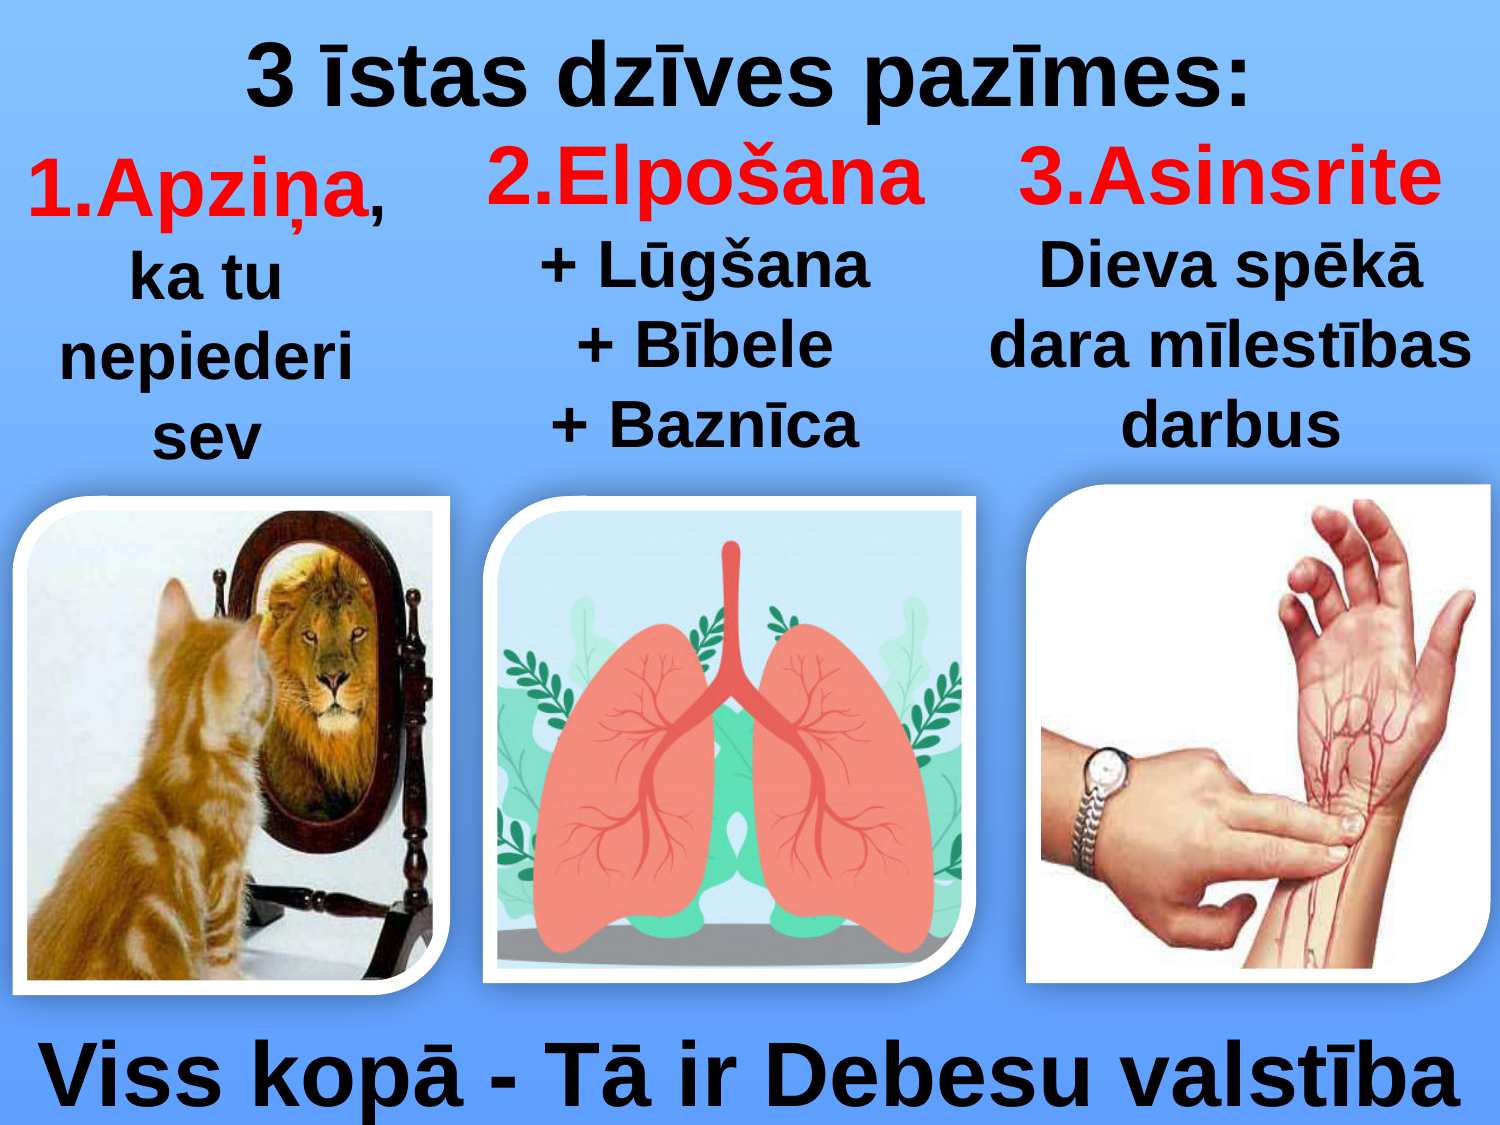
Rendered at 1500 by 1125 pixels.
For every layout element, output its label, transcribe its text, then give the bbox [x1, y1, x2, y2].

title 3 īstas dzīves pazīmes: [0, 0, 1500, 140]
picture [489, 503, 970, 977]
text_box 1.Apziņa, ka tu nepiederi sev [0, 125, 414, 480]
picture [1033, 491, 1484, 977]
text_box 3.Asinsrite Dieva spēkā dara mīlestības darbus [962, 113, 1500, 469]
text_box Viss kopā - Tā ir Debesu valstība [0, 999, 1500, 1125]
picture [19, 503, 444, 988]
text_box 2.Elpošana + Lūgšana + Bībele + Baznīca [466, 113, 945, 469]
